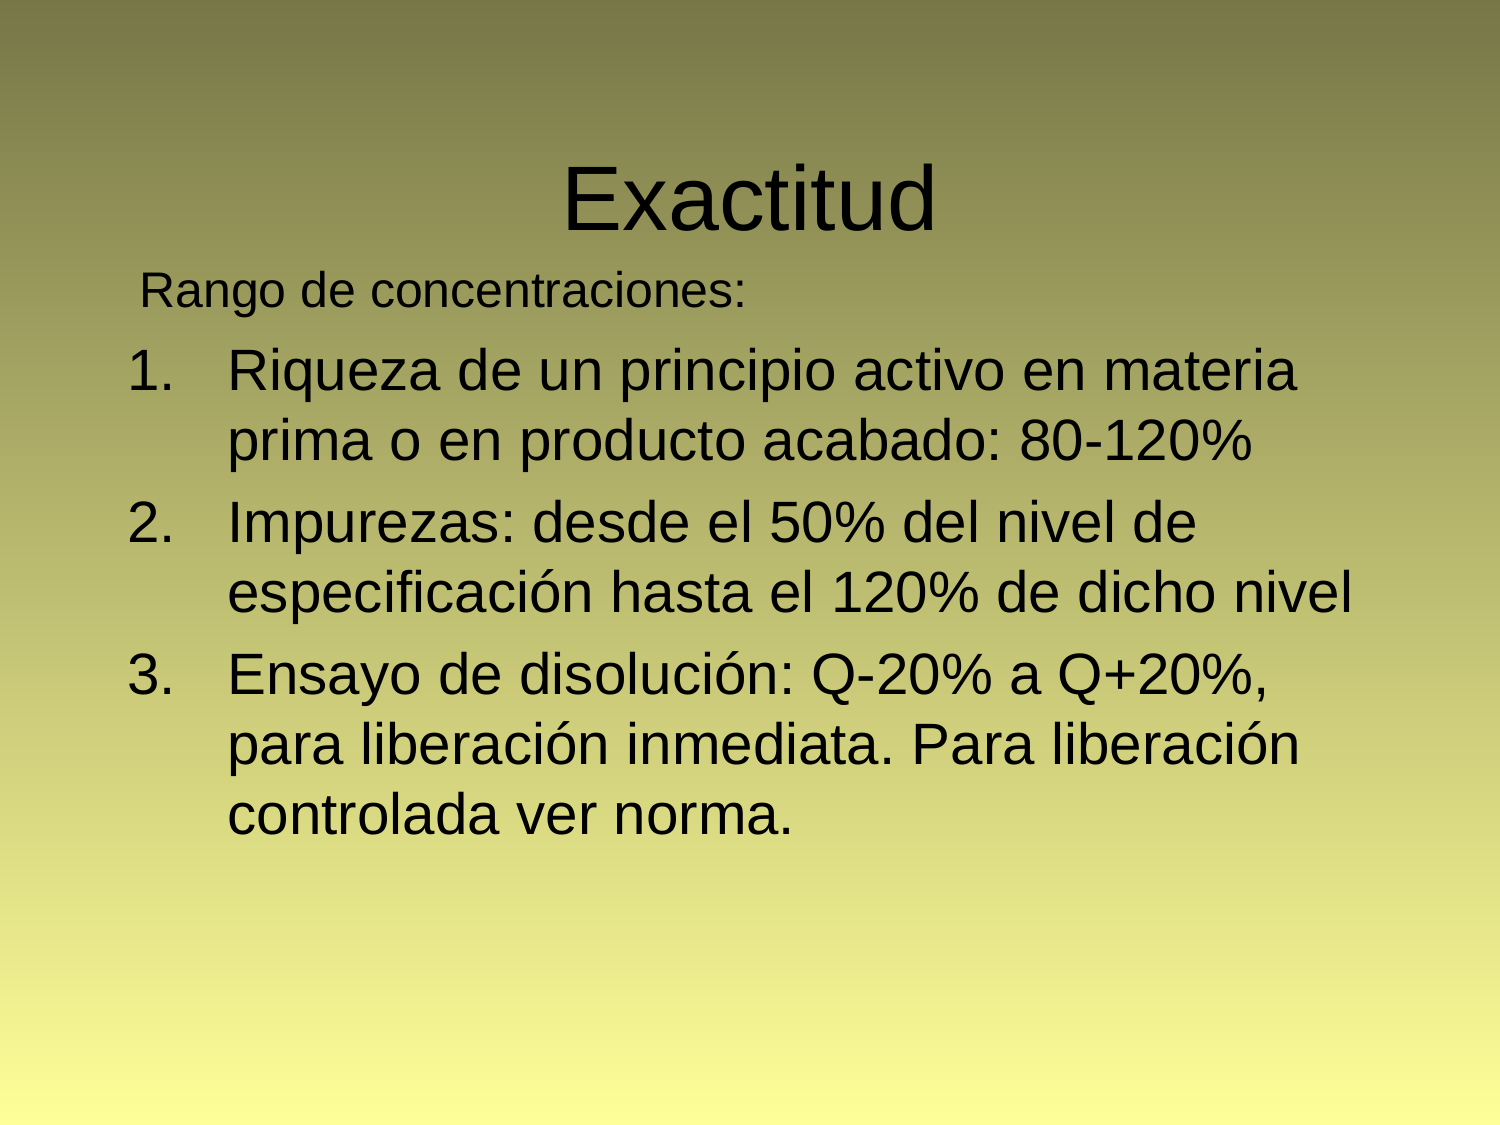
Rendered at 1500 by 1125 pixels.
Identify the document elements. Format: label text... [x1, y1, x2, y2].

text_box Rango de concentraciones: [125, 249, 825, 325]
title Exactitud [112, 99, 1388, 288]
list Riqueza de un principio activo en materia prima o en producto acabado: 80-120% Impurezas: desde el 50% del nivel de especificación hasta el 120% de dicho nivel Ensayo de disolución: Q-20% a Q+20%, para liberación inmediata. Para liberación controlada ver norma. [112, 324, 1388, 1001]
